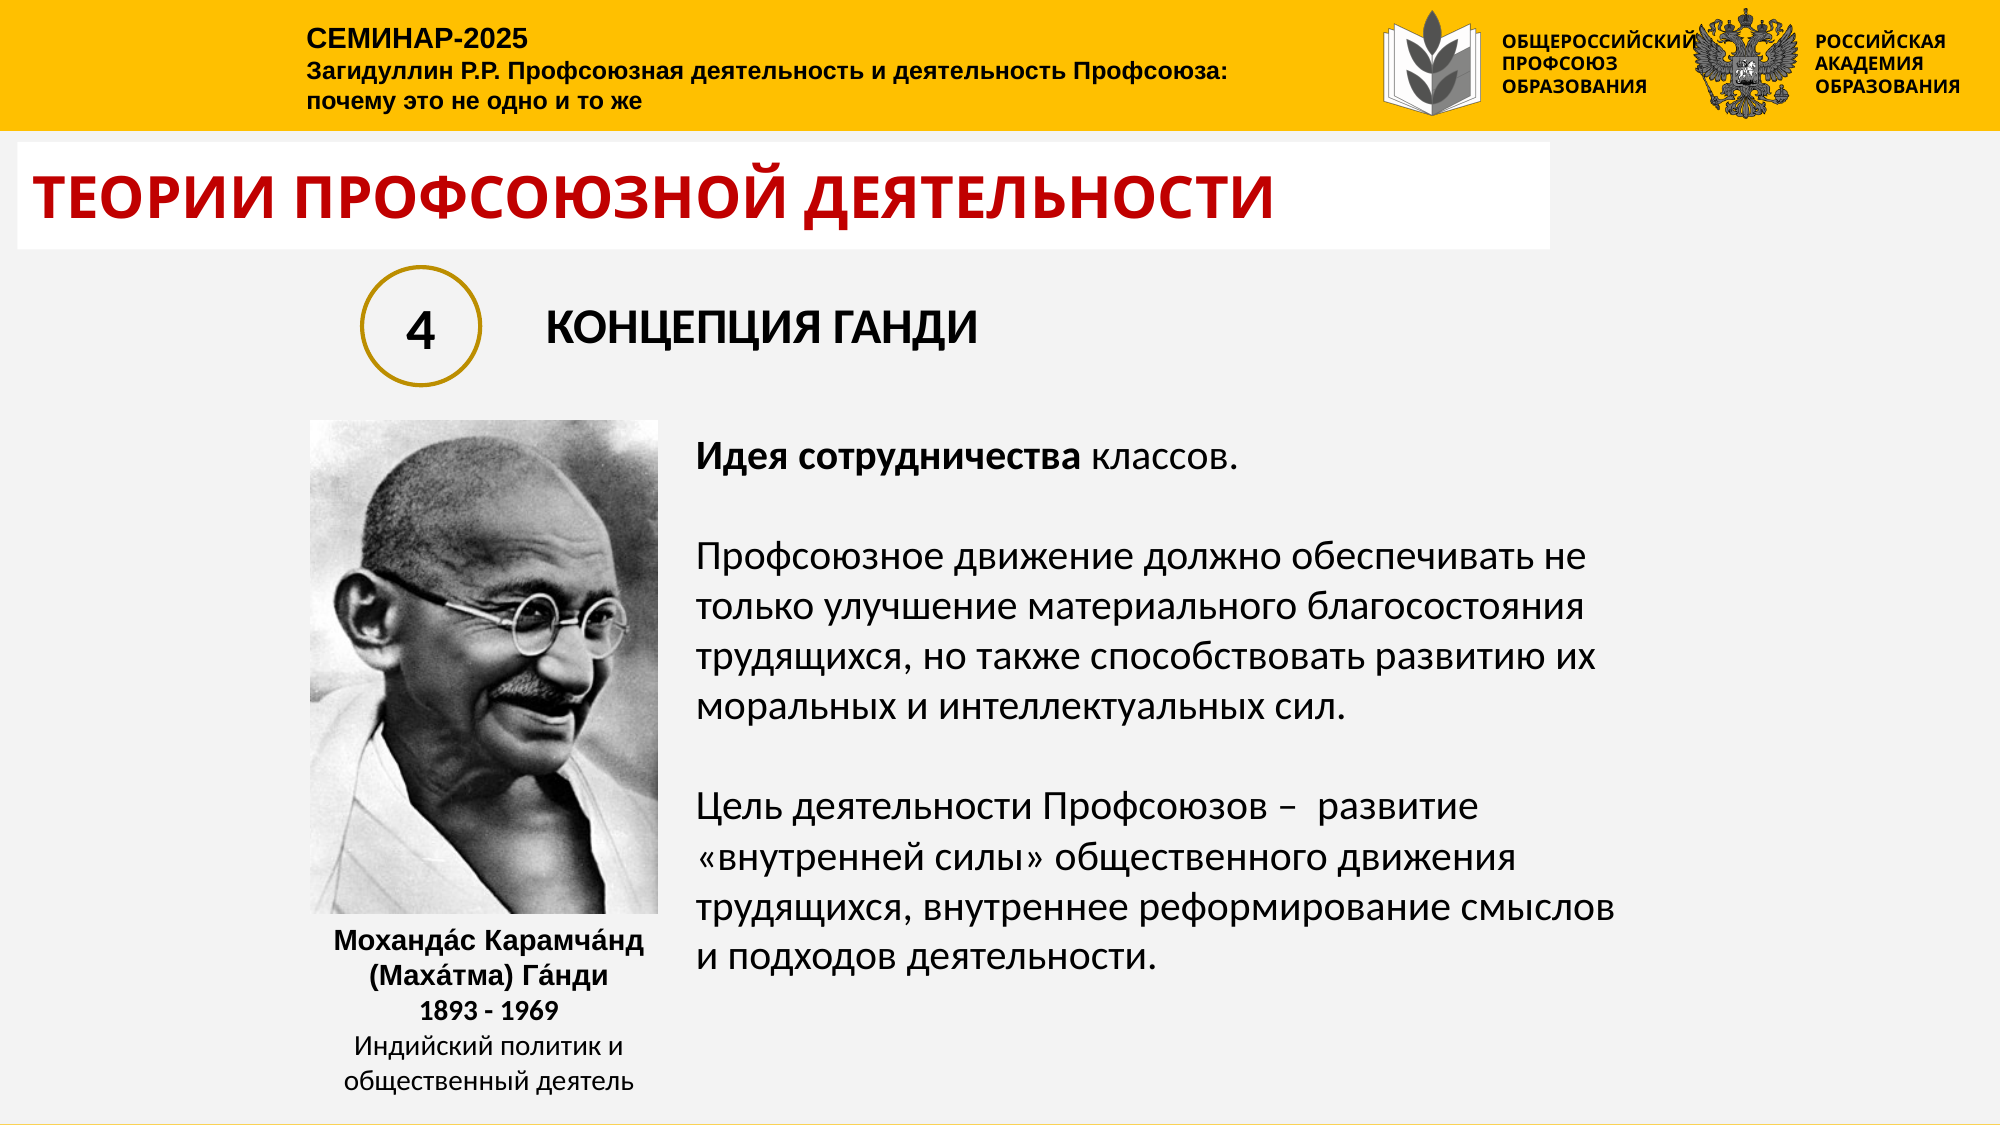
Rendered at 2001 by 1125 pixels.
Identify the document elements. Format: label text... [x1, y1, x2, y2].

text_box Идея сотрудничества классов. Профсоюзное движение должно обеспечивать не только улучшение материального благосостояния трудящихся, но также способствовать развитию их моральных и интеллектуальных сил. Цель деятельности Профсоюзов – развитие «внутренней силы» общественного движения трудящихся, внутреннее реформирование смыслов и подходов деятельности. [681, 420, 1662, 986]
text_box 4 [359, 265, 483, 388]
text_box КОНЦЕПЦИЯ ГАНДИ [532, 285, 995, 361]
text_box ТЕОРИИ ПРОФСОЮЗНОЙ ДЕЯТЕЛЬНОСТИ [17, 141, 1550, 250]
picture [310, 420, 658, 915]
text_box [291, 8, 1990, 124]
text_box Моханда́с Карамча́нд (Маха́тма) Га́нди 1893 - 1969 Индийский политик и общественный деятель [317, 919, 661, 1104]
